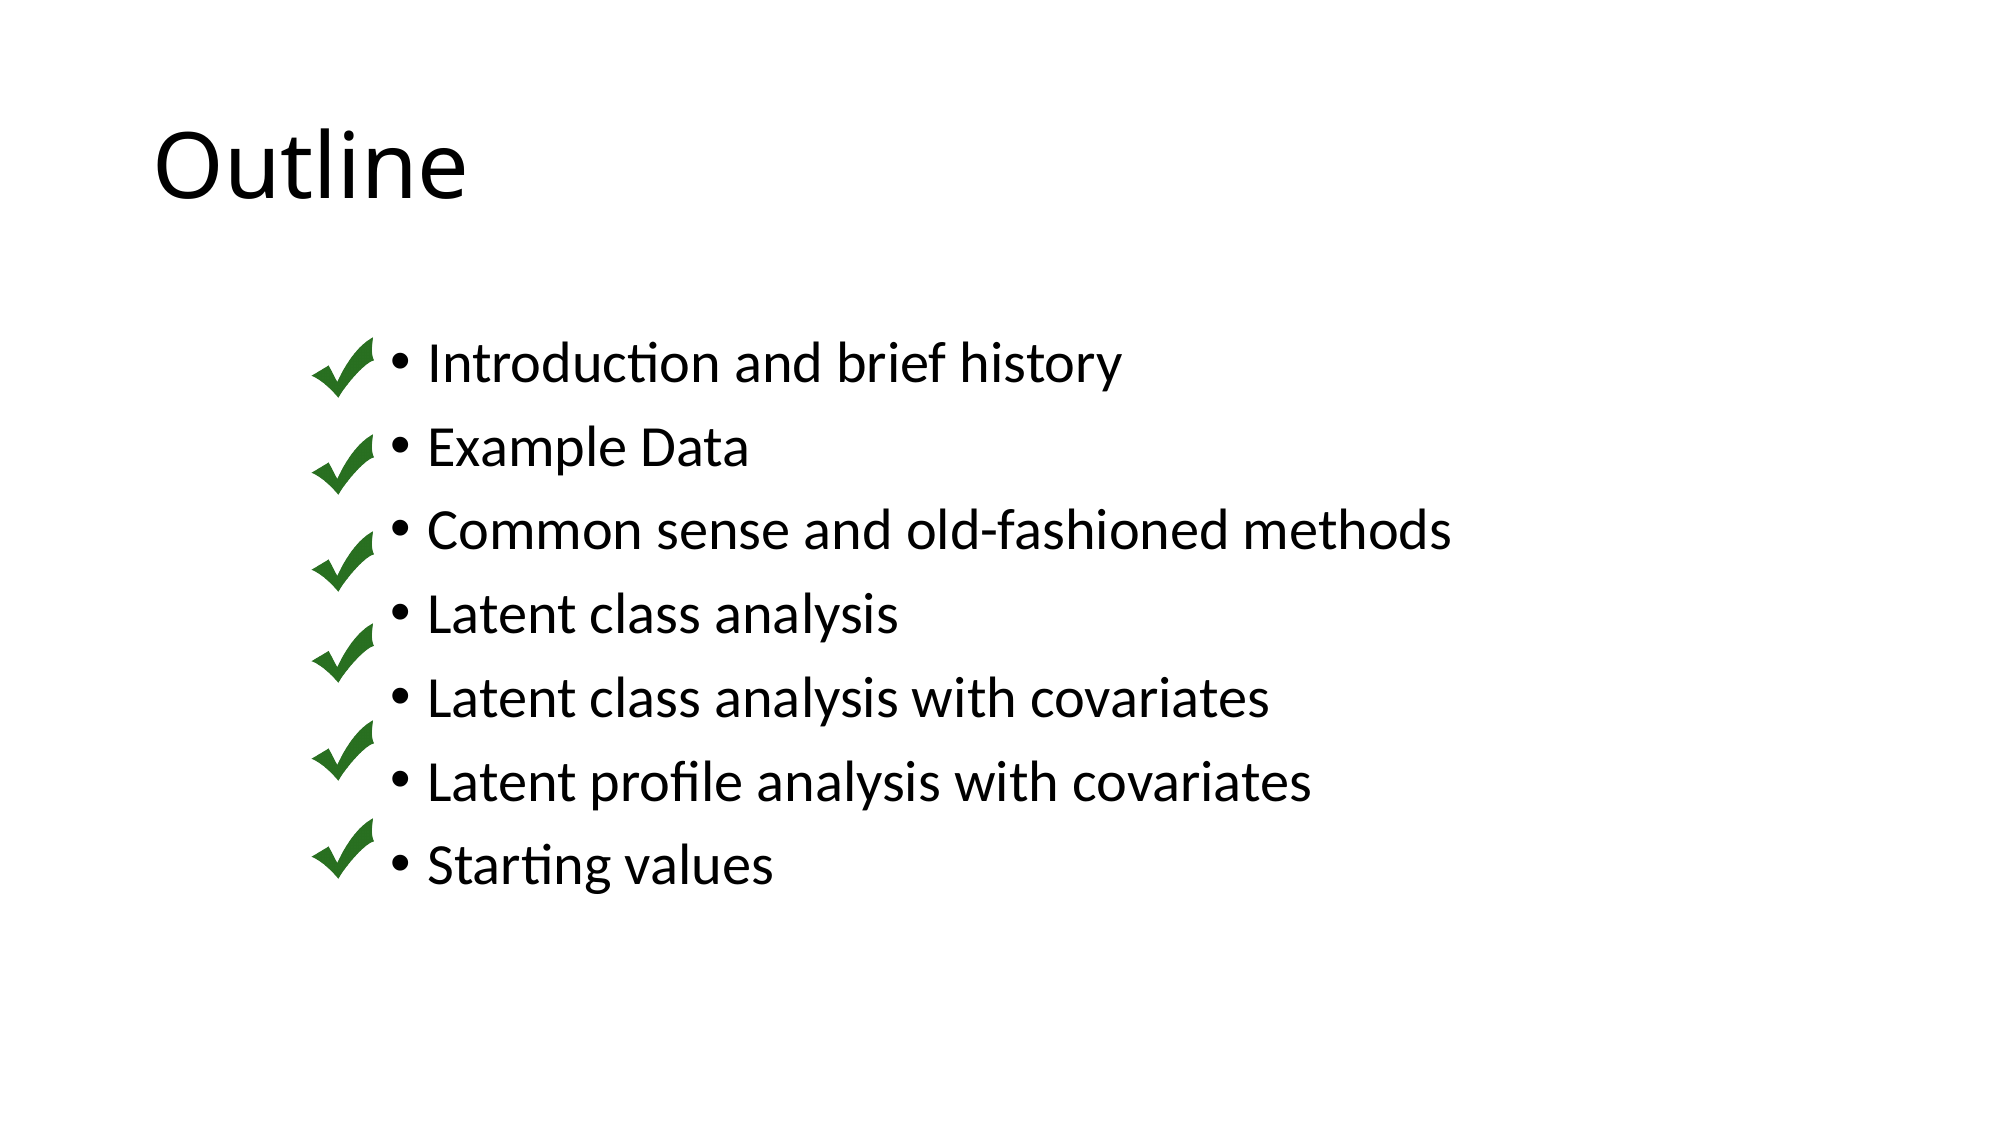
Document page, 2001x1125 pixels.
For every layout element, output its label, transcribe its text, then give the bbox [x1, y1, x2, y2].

picture [311, 337, 375, 398]
list Introduction and brief history Example Data Common sense and old-fashioned methods Latent class analysis Latent class analysis with covariates Latent profile analysis with covariates Starting values [375, 324, 1679, 1013]
picture [311, 623, 375, 683]
picture [311, 818, 375, 879]
title Outline [137, 59, 1863, 278]
picture [311, 531, 375, 592]
picture [311, 720, 375, 781]
picture [311, 434, 375, 495]
